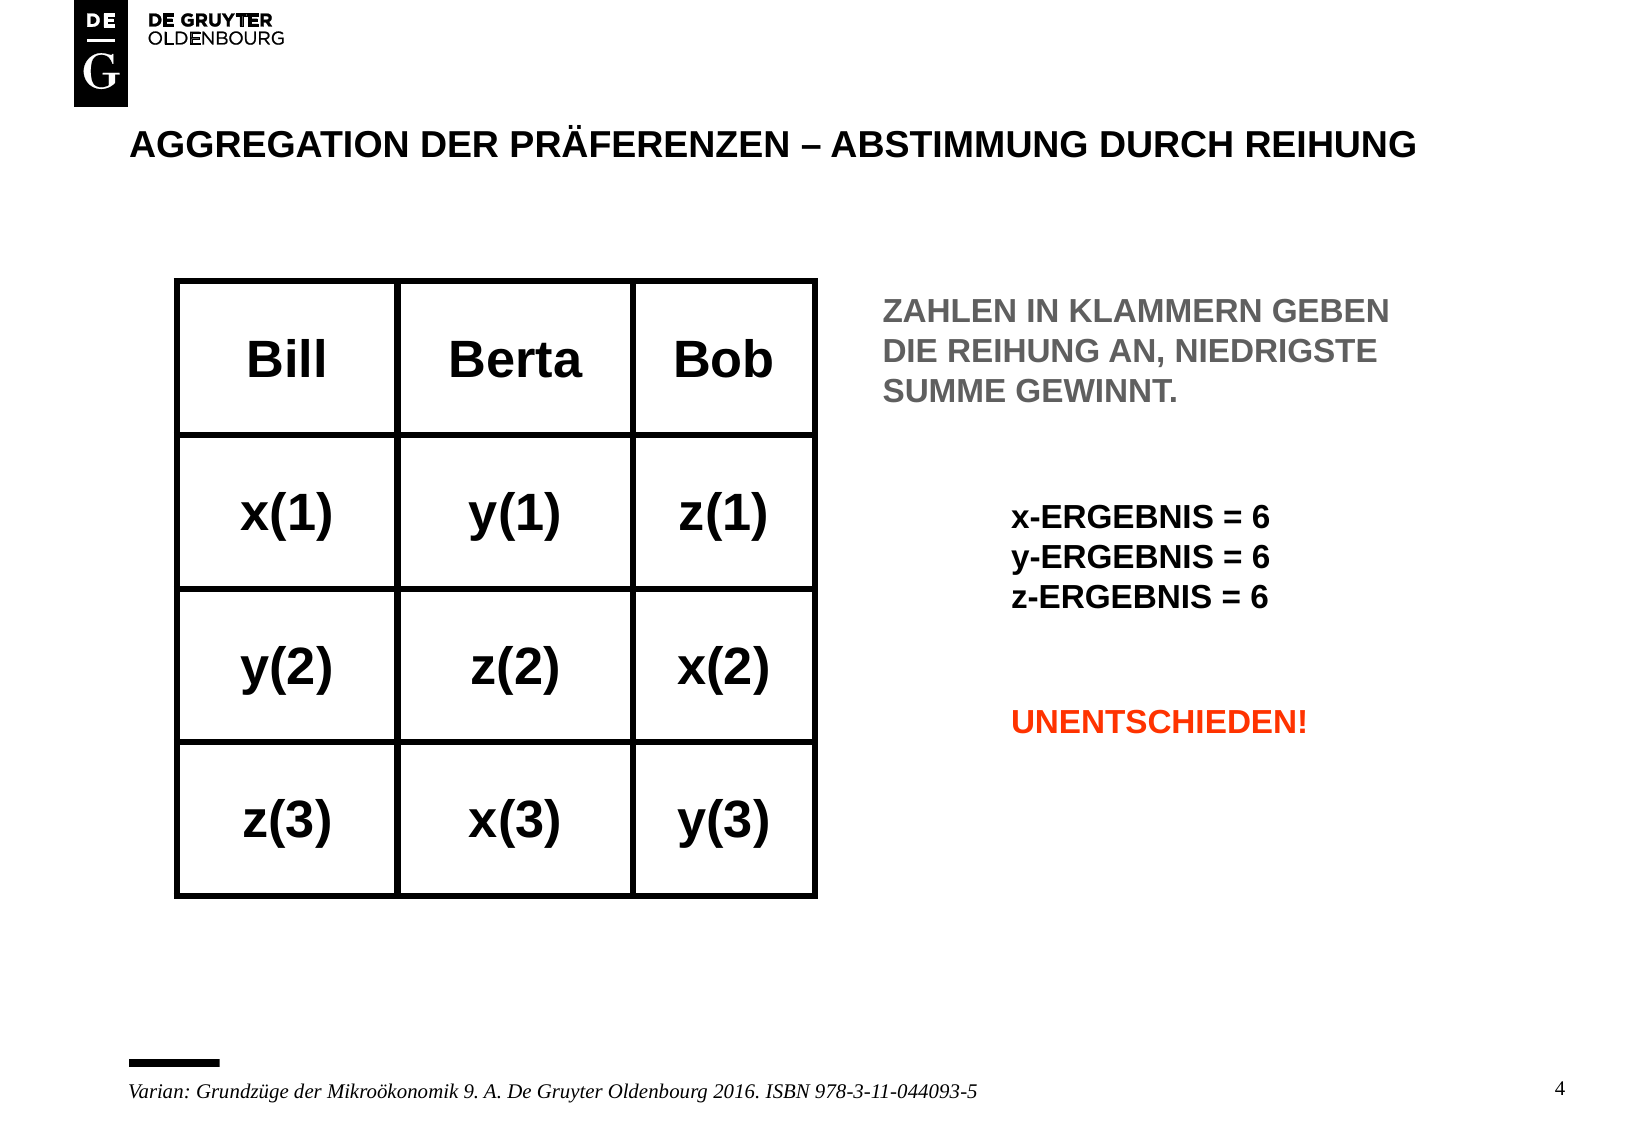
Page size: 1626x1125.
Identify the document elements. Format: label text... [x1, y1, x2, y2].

slide_number 4 [1554, 1074, 1614, 1104]
text_box x-ERGEBNIS = 6 y-ERGEBNIS = 6 z-ERGEBNIS = 6 [996, 487, 1286, 623]
text_box ZAHLEN IN KLAMMERN GEBEN DIE REIHUNG AN, NIEDRIGSTE SUMME GEWINNT. [887, 282, 1415, 417]
text_box UNENTSCHIEDEN! [996, 693, 1324, 748]
title Aggregation der präferenzen – abstimmung DURCH REIHUNG [129, 119, 1556, 179]
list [104, 278, 887, 970]
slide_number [128, 1077, 1539, 1108]
